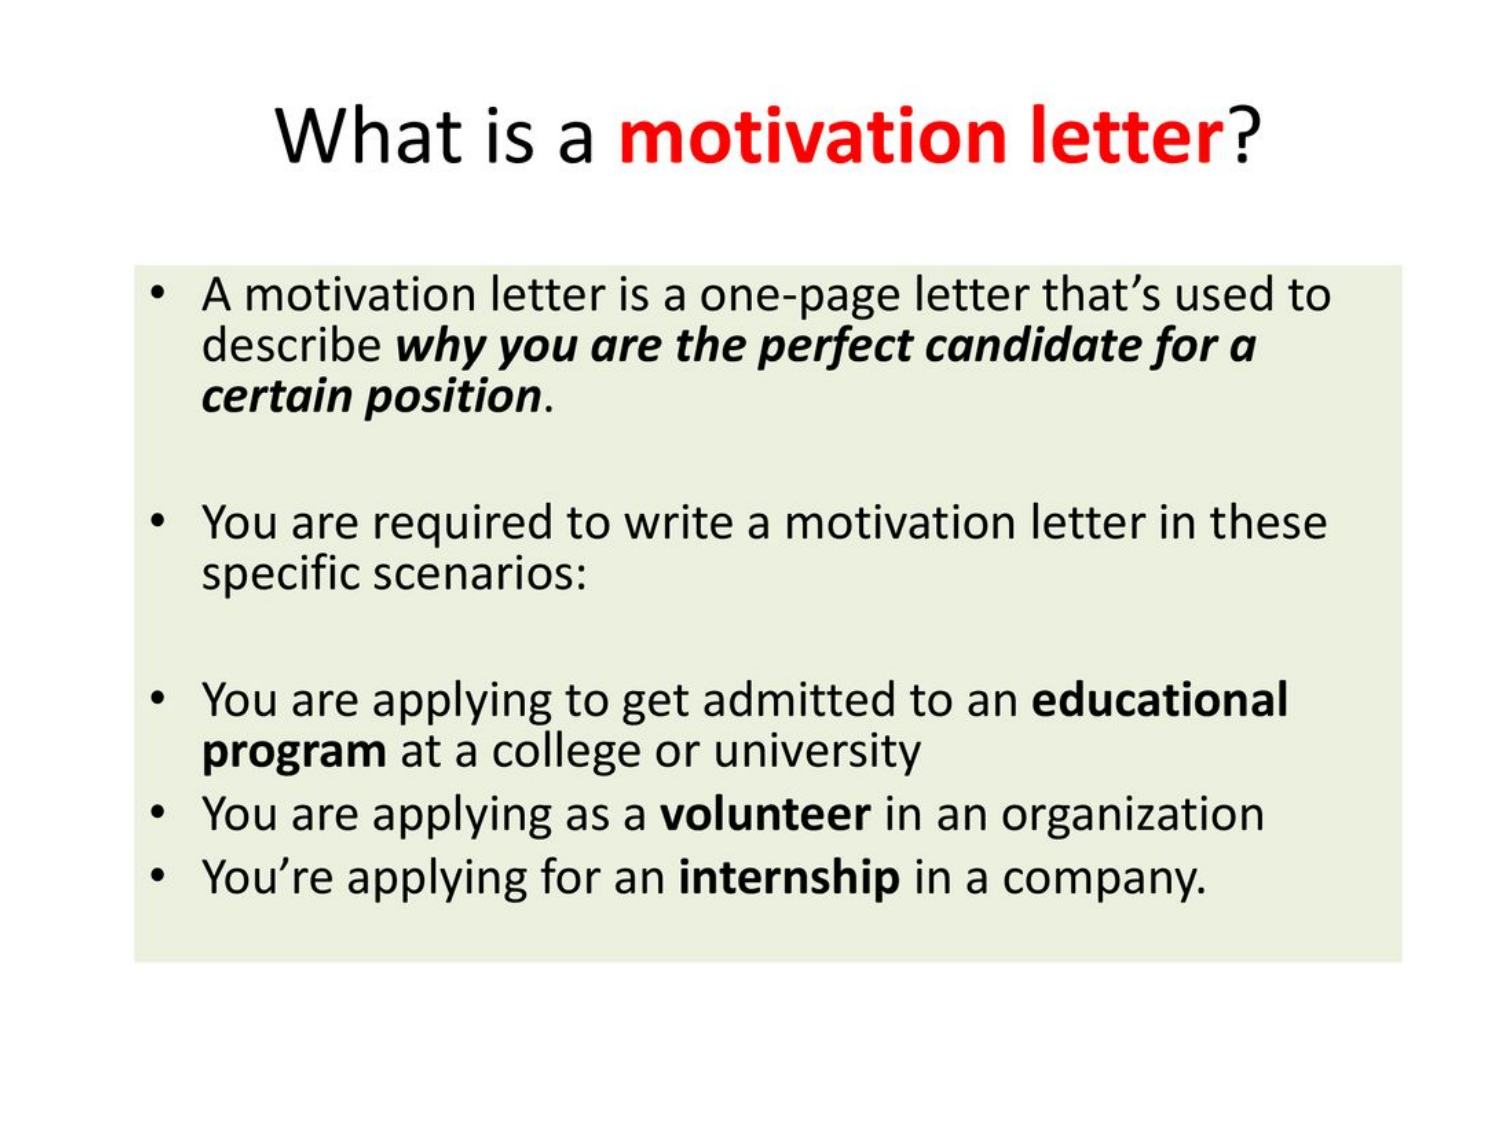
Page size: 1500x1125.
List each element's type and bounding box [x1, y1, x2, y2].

picture [64, 18, 1473, 1076]
